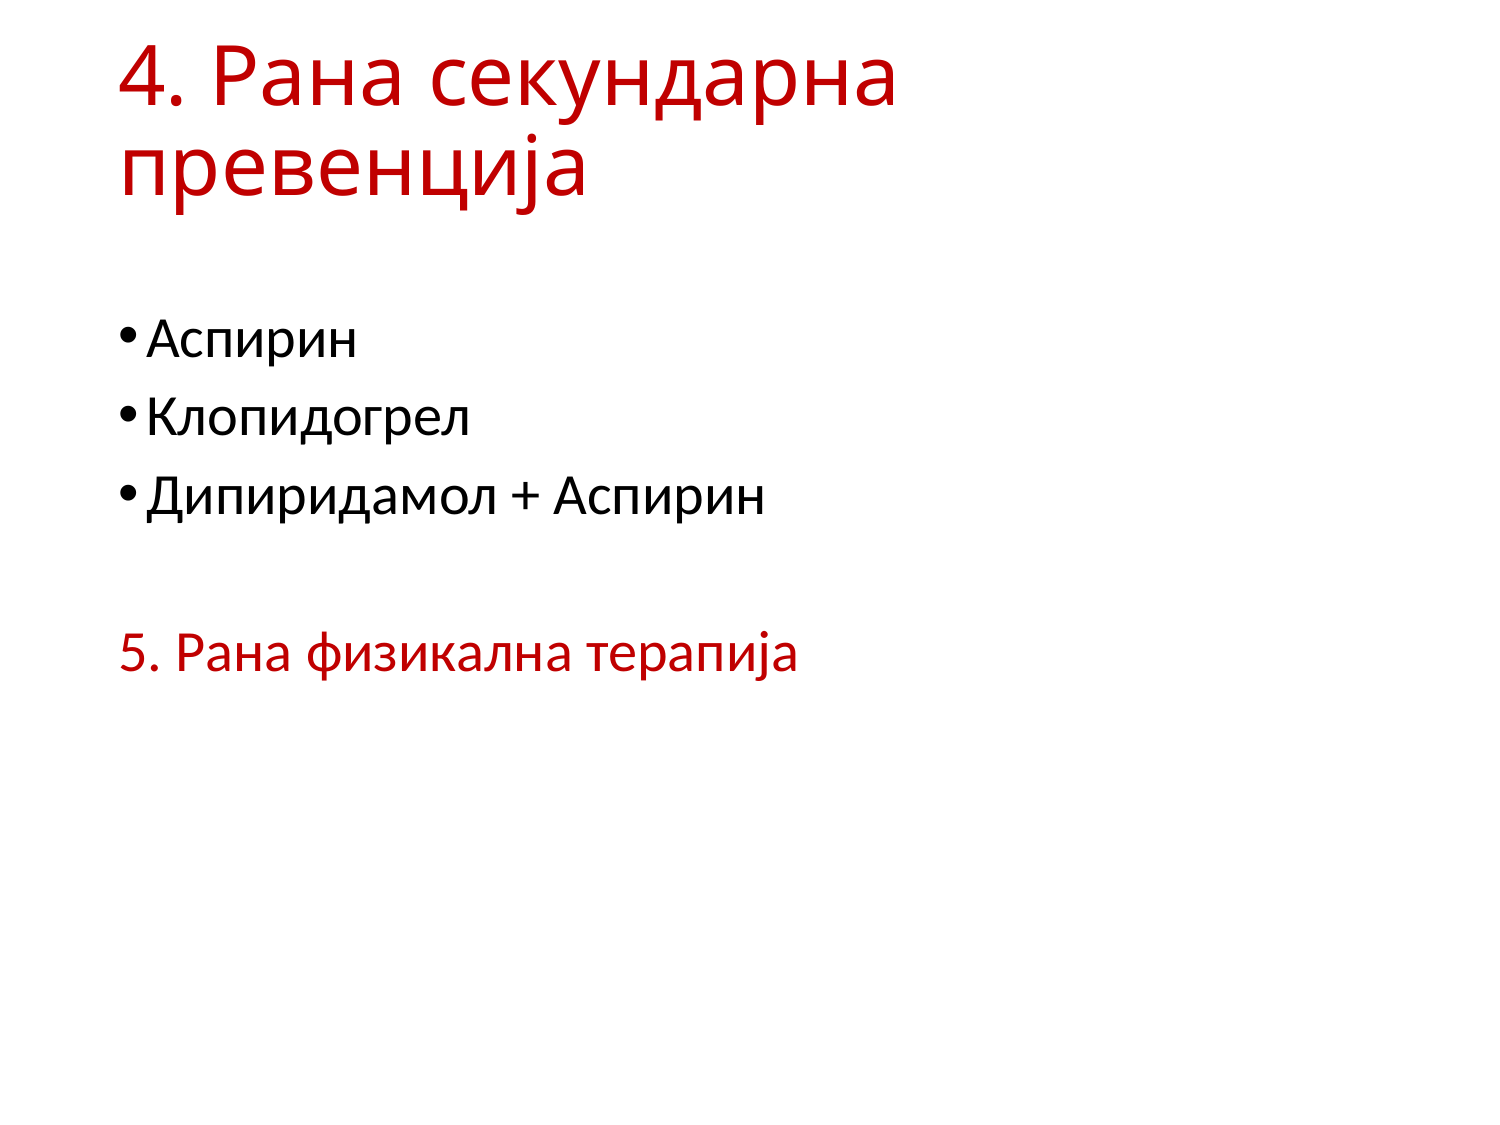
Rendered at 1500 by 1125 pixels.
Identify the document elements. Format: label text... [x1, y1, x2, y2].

title 4. Рана секундарна превенција [103, 59, 1397, 278]
list Аспирин Клопидогрел Дипиридамол + Аспирин 5. Рана физикална терапија [103, 299, 1397, 1014]
